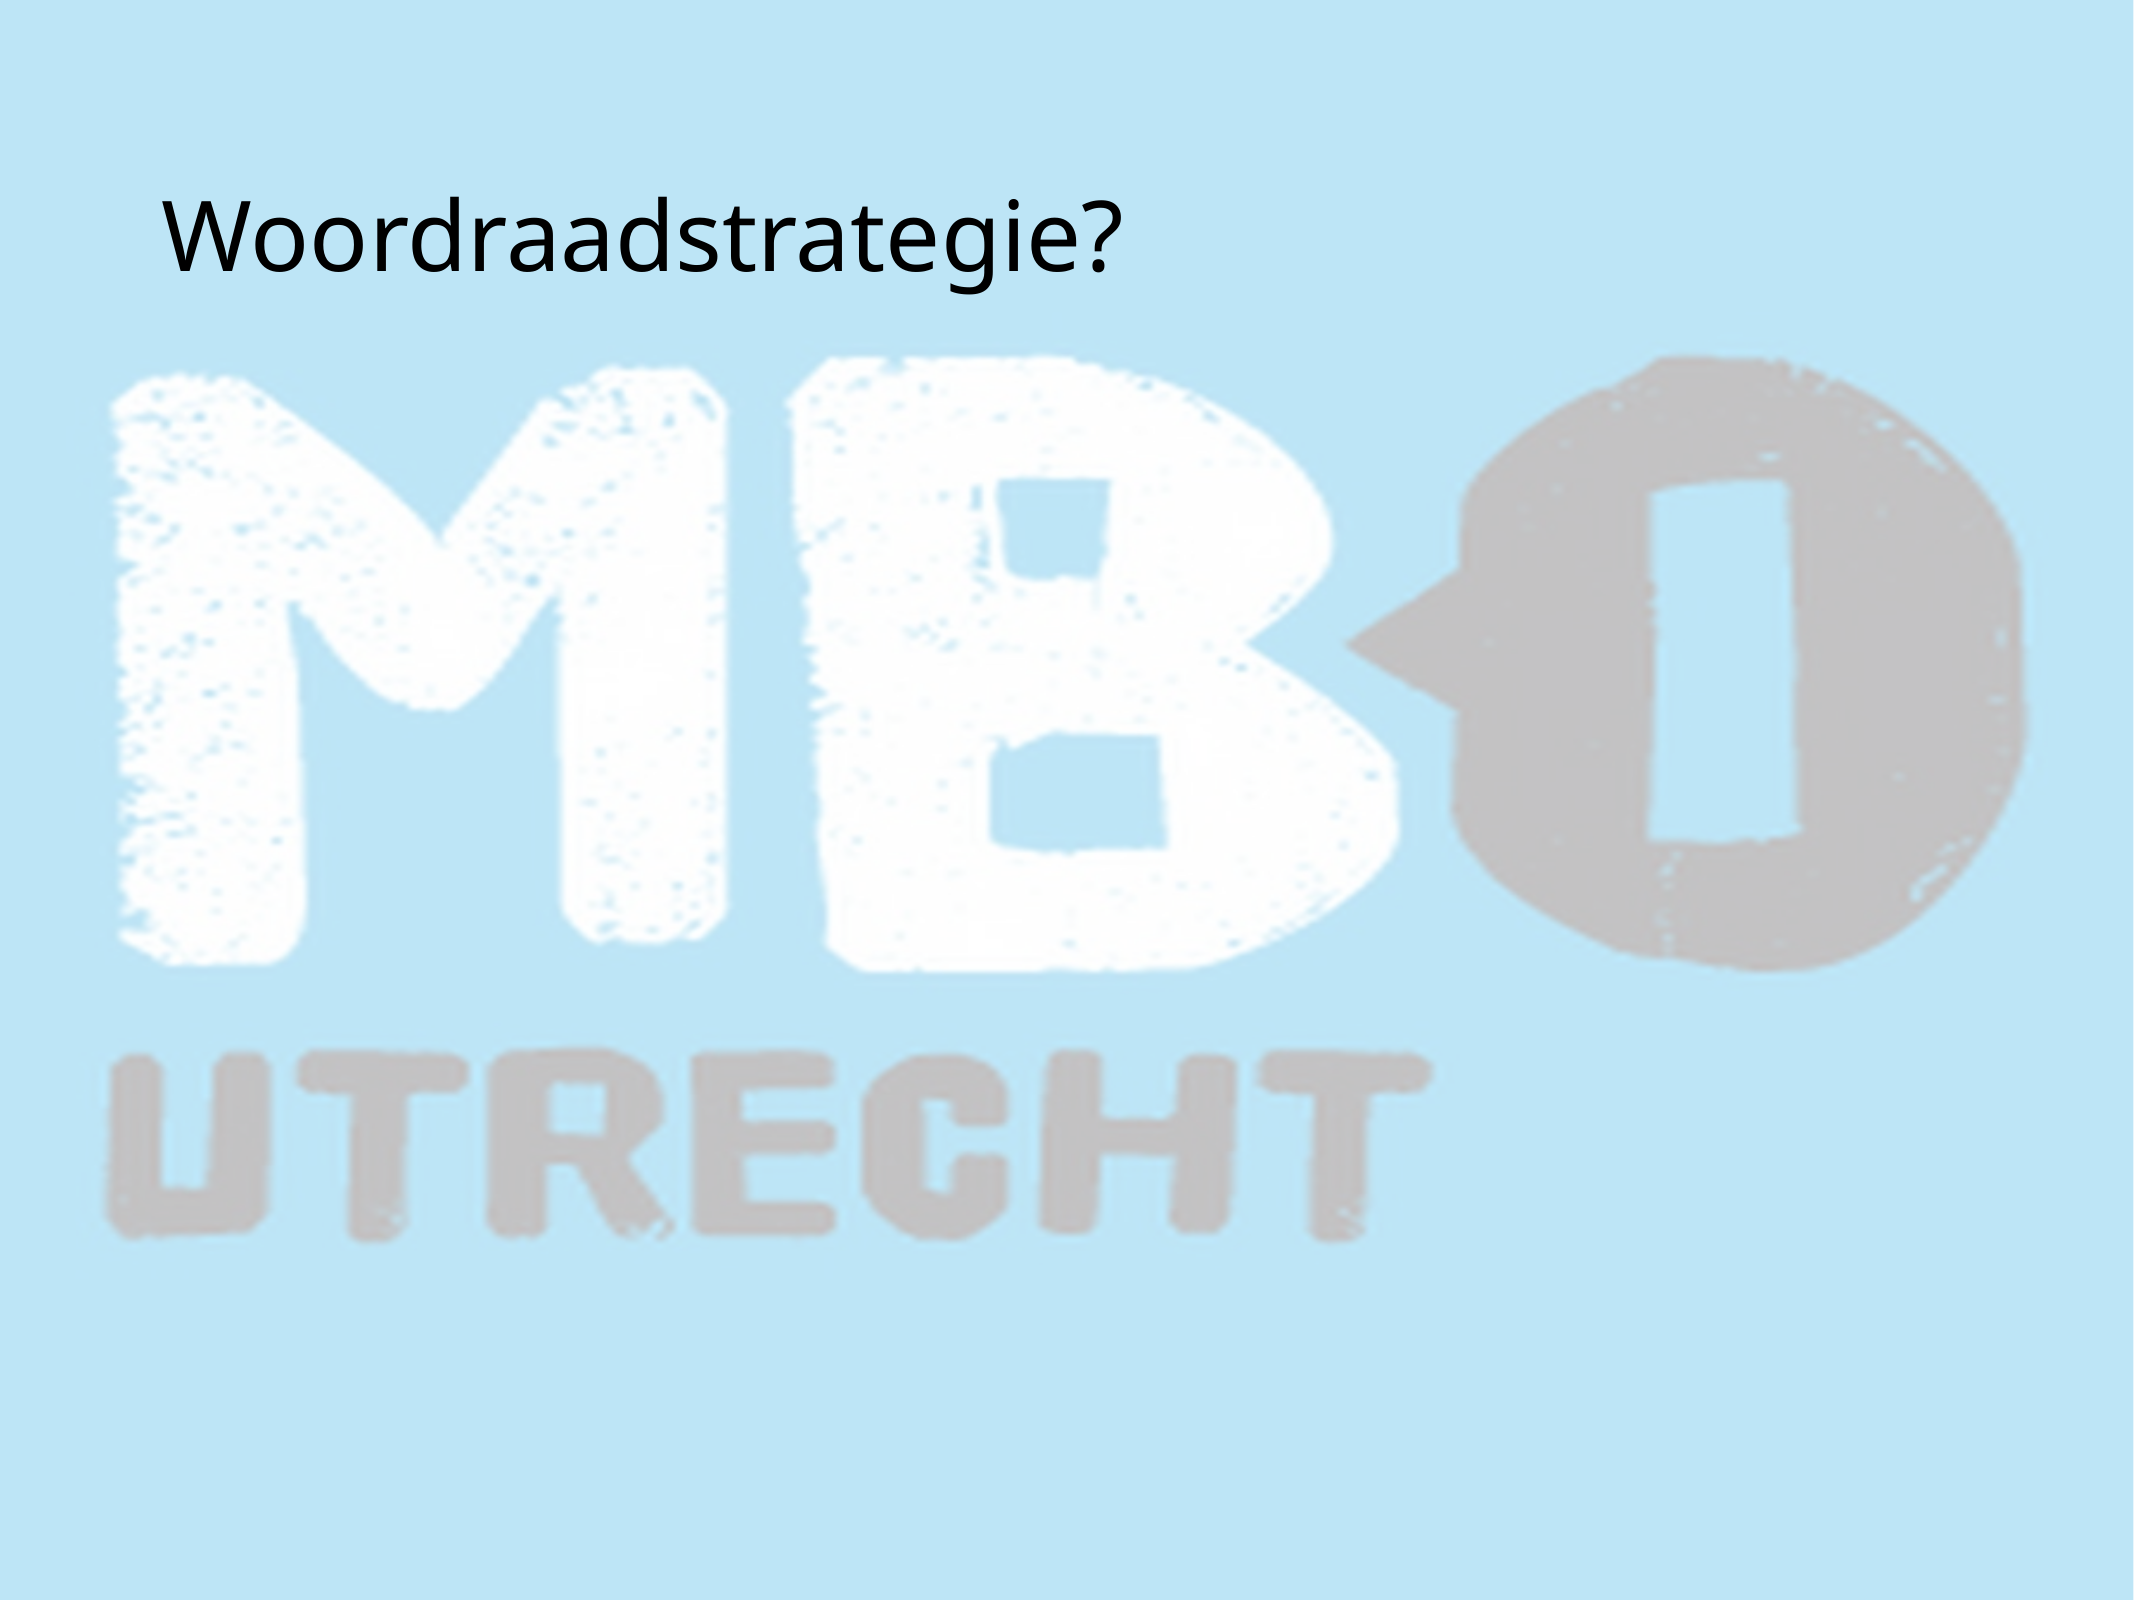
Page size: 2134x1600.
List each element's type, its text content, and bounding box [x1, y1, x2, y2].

title Woordraadstrategie? [146, 85, 1987, 395]
